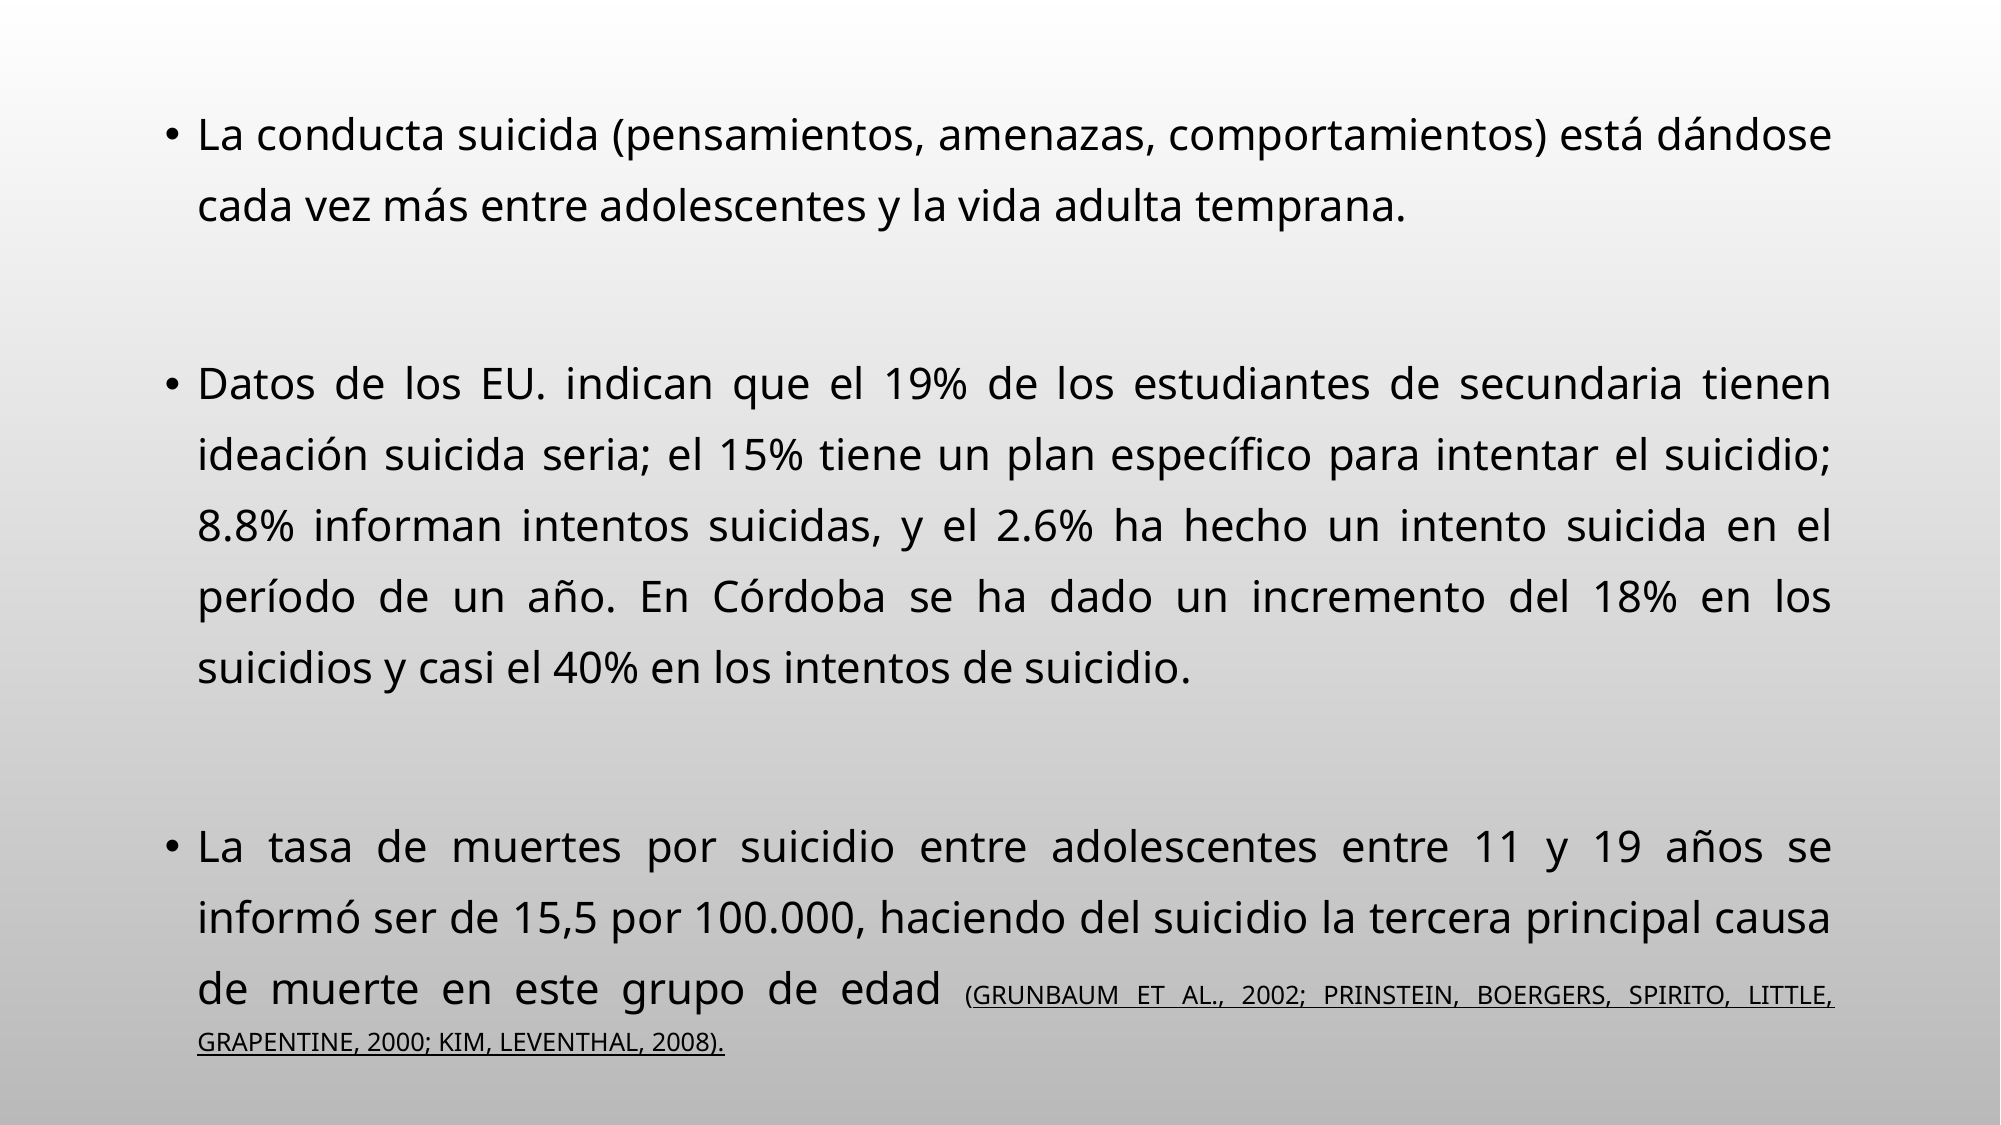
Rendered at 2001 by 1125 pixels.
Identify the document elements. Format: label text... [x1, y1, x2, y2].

list La conducta suicida (pensamientos, amenazas, comportamientos) está dándose cada vez más entre adolescentes y la vida adulta temprana. Datos de los EU. indican que el 19% de los estudiantes de secundaria tienen ideación suicida seria; el 15% tiene un plan específico para intentar el suicidio; 8.8% informan intentos suicidas, y el 2.6% ha hecho un intento suicida en el período de un año. En Córdoba se ha dado un incremento del 18% en los suicidios y casi el 40% en los intentos de suicidio. La tasa de muertes por suicidio entre adolescentes entre 11 y 19 años se informó ser de 15,5 por 100.000, haciendo del suicidio la tercera principal causa de muerte en este grupo de edad (Grunbaum et al., 2002; Prinstein, Boergers, Spirito, Little, Grapentine, 2000; Kim, Leventhal, 2008). [149, 84, 1850, 1077]
